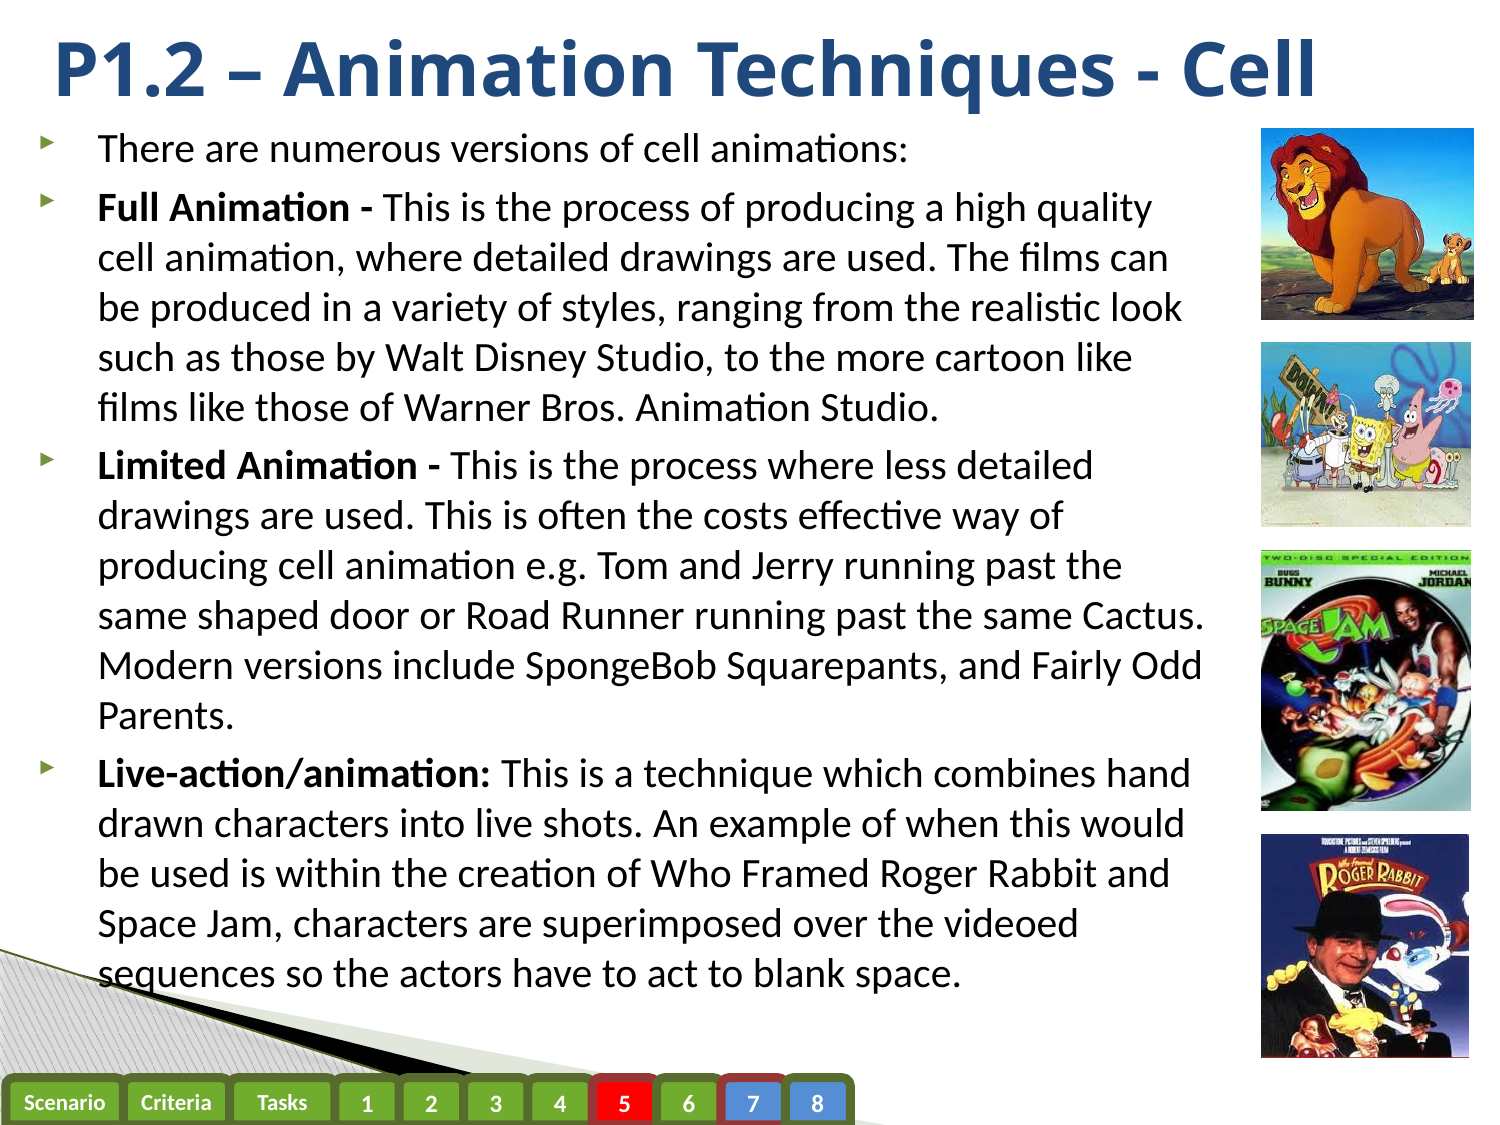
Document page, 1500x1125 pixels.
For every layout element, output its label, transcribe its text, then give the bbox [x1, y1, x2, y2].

picture [1260, 550, 1471, 811]
list There are numerous versions of cell animations: Full Animation - This is the process of producing a high quality cell animation, where detailed drawings are used. The films can be produced in a variety of styles, ranging from the realistic look such as those by Walt Disney Studio, to the more cartoon like films like those of Warner Bros. Animation Studio. Limited Animation - This is the process where less detailed drawings are used. This is often the costs effective way of producing cell animation e.g. Tom and Jerry running past the same shaped door or Road Runner running past the same Cactus. Modern versions include SpongeBob Squarepants, and Fairly Odd Parents. Live-action/animation: This is a technique which combines hand drawn characters into live shots. An example of when this would be used is within the creation of Who Framed Roger Rabbit and Space Jam, characters are superimposed over the videoed sequences so the actors have to act to blank space. [23, 113, 1235, 1018]
picture [1260, 342, 1471, 528]
text_box P1.2 – Animation Techniques - Cell [37, 19, 1471, 114]
picture [1260, 833, 1469, 1058]
picture [1260, 128, 1474, 321]
